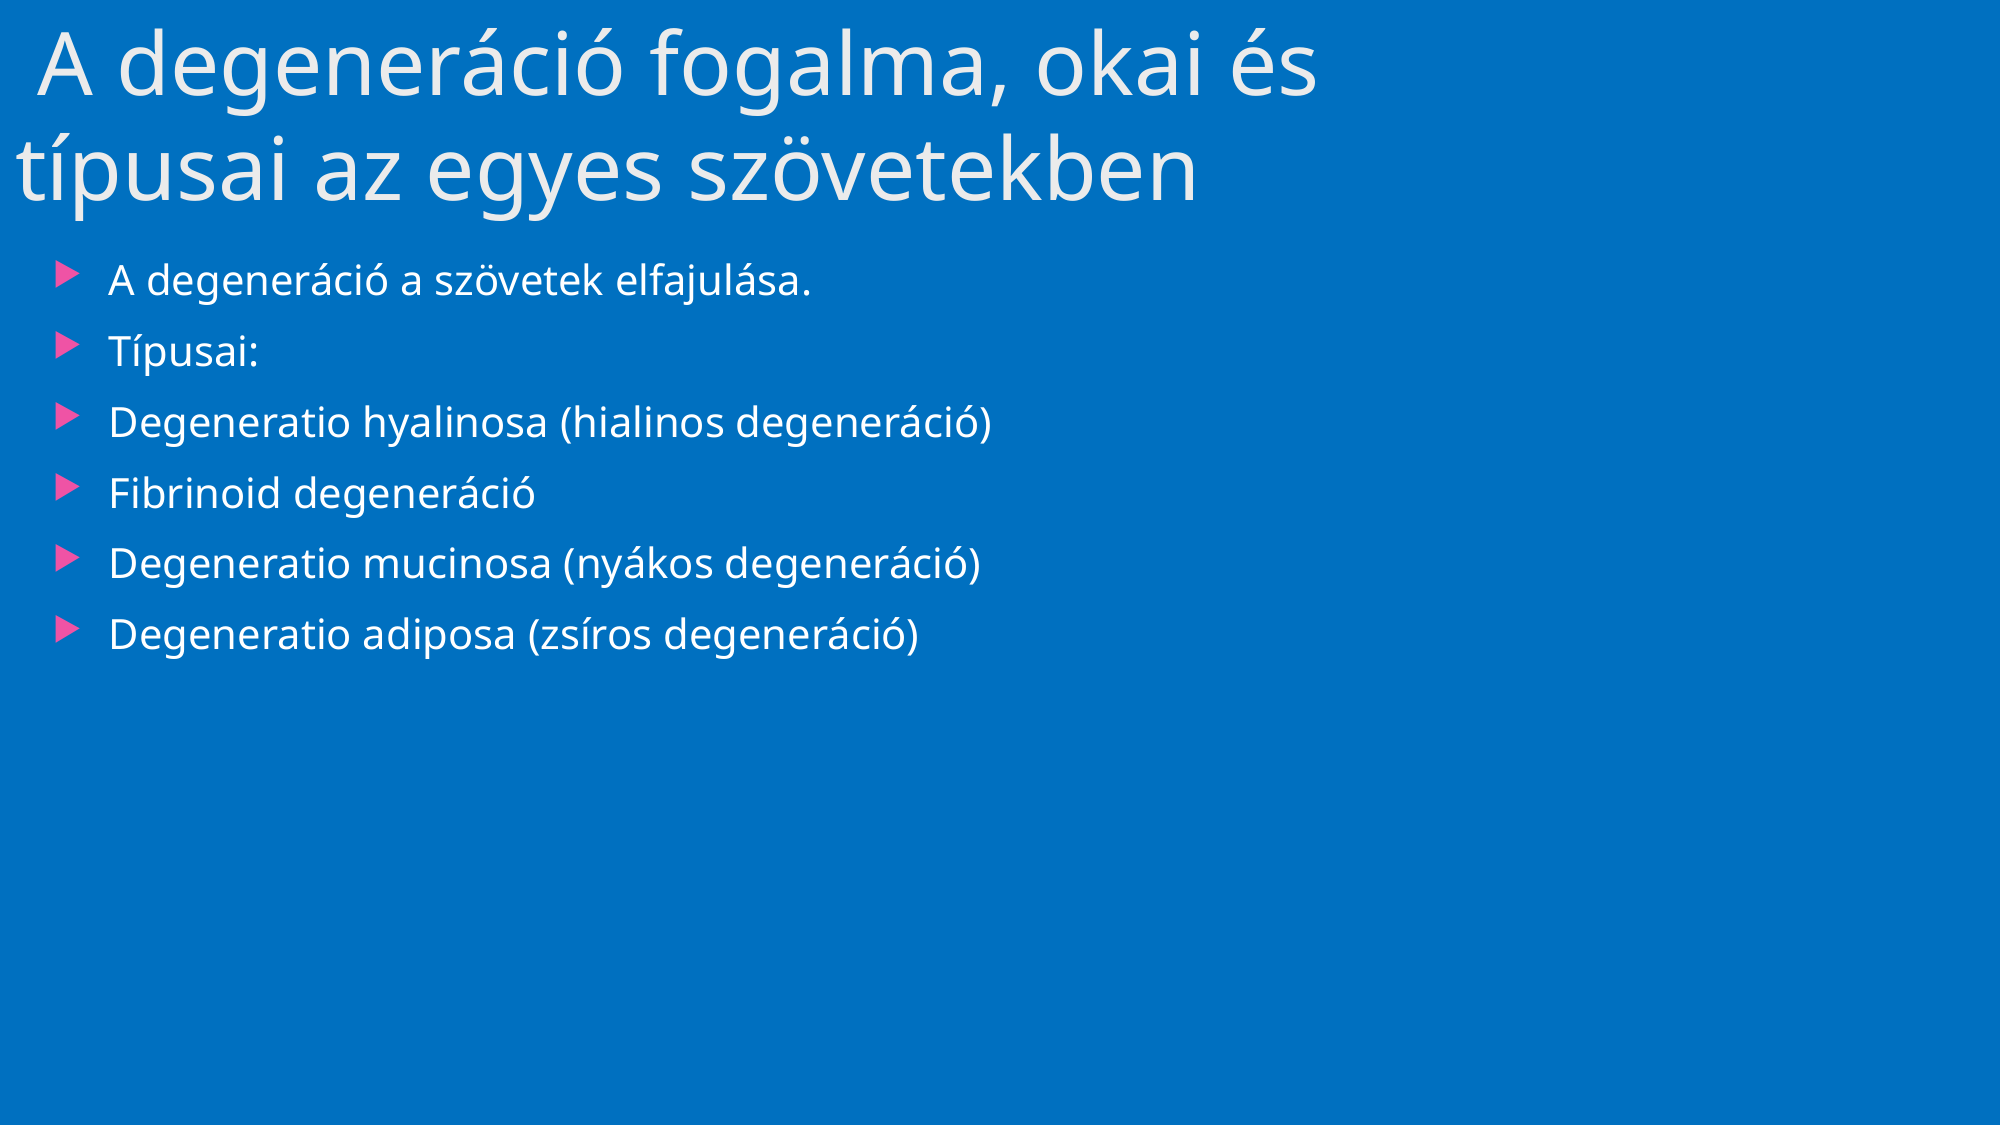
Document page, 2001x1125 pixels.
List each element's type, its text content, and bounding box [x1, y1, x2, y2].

list A degeneráció a szövetek elfajulása. Típusai: Degeneratio hyalinosa (hialinos degeneráció) Fibrinoid degeneráció Degeneratio mucinosa (nyákos degeneráció) Degeneratio adiposa (zsíros degeneráció) [37, 246, 1886, 1097]
title A degeneráció fogalma, okai és típusai az egyes szövetekben [0, 0, 1543, 230]
